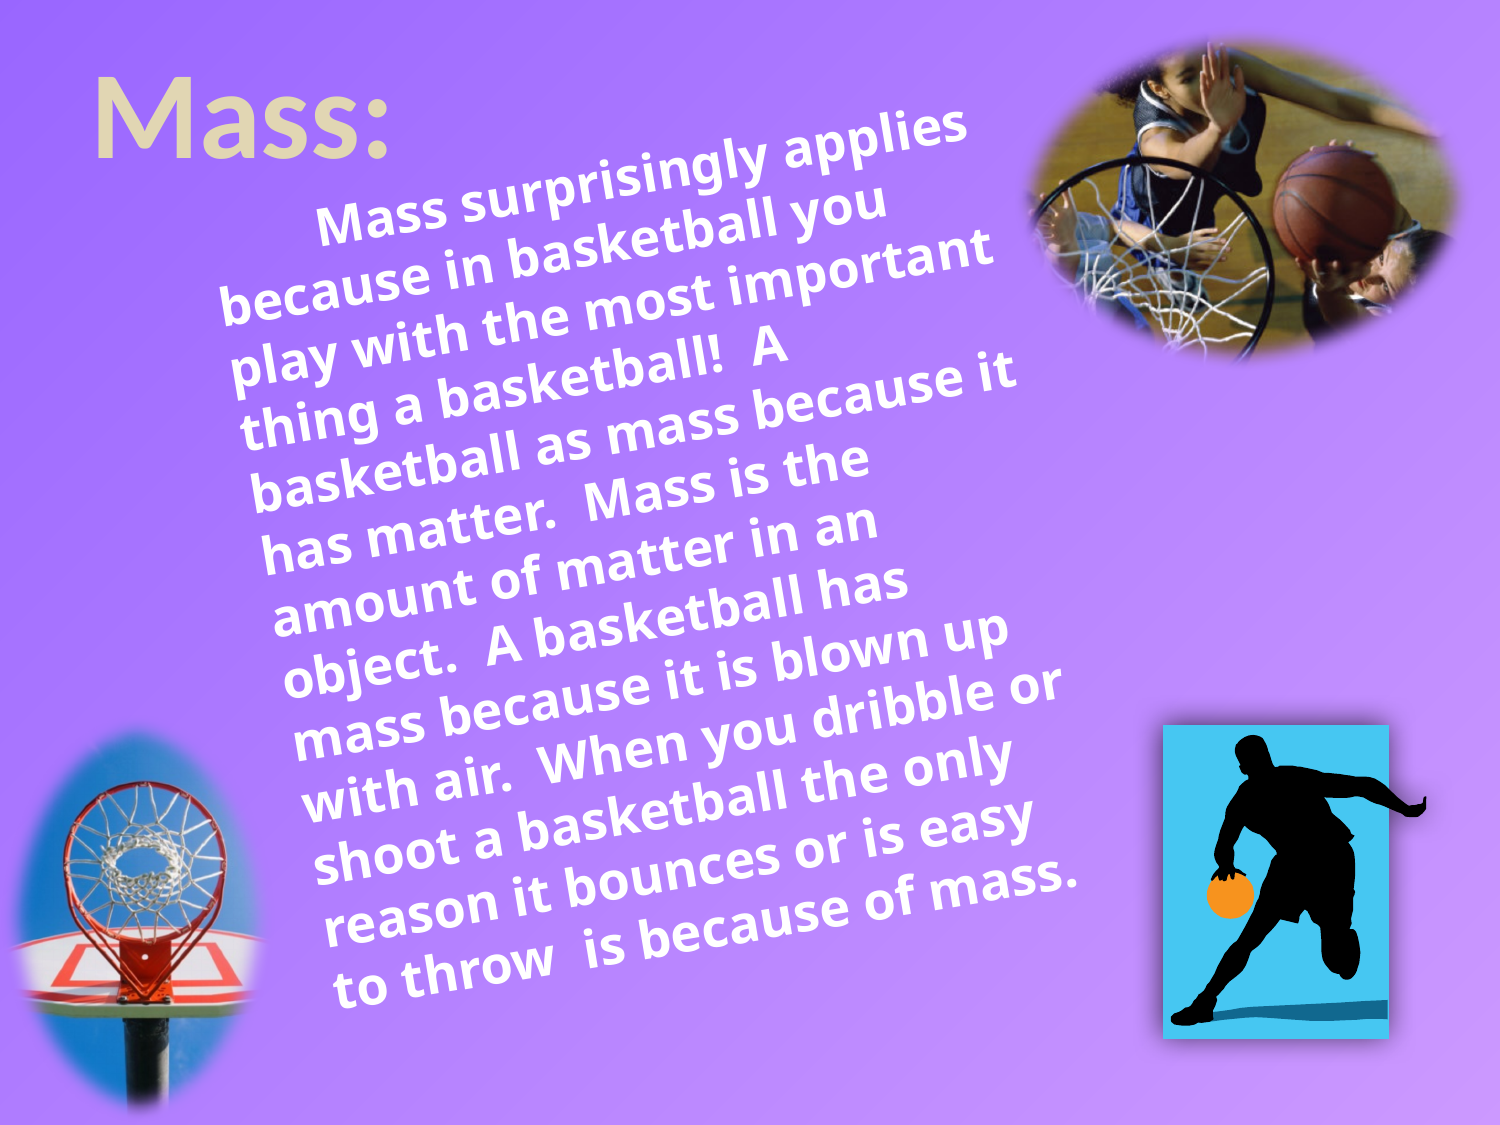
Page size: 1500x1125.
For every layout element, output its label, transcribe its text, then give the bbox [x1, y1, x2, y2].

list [1162, 724, 1427, 1039]
picture [0, 712, 276, 1125]
title Mass: [75, 0, 569, 191]
list Mass surprisingly applies because in basketball you play with the most important thing a basketball! A basketball as mass because it has matter. Mass is the amount of matter in an object. A basketball has mass because it is blown up with air. When you dribble or shoot a basketball the only reason it bounces or is easy to throw is because of mass. [187, 75, 1130, 1050]
picture [1012, 24, 1476, 373]
